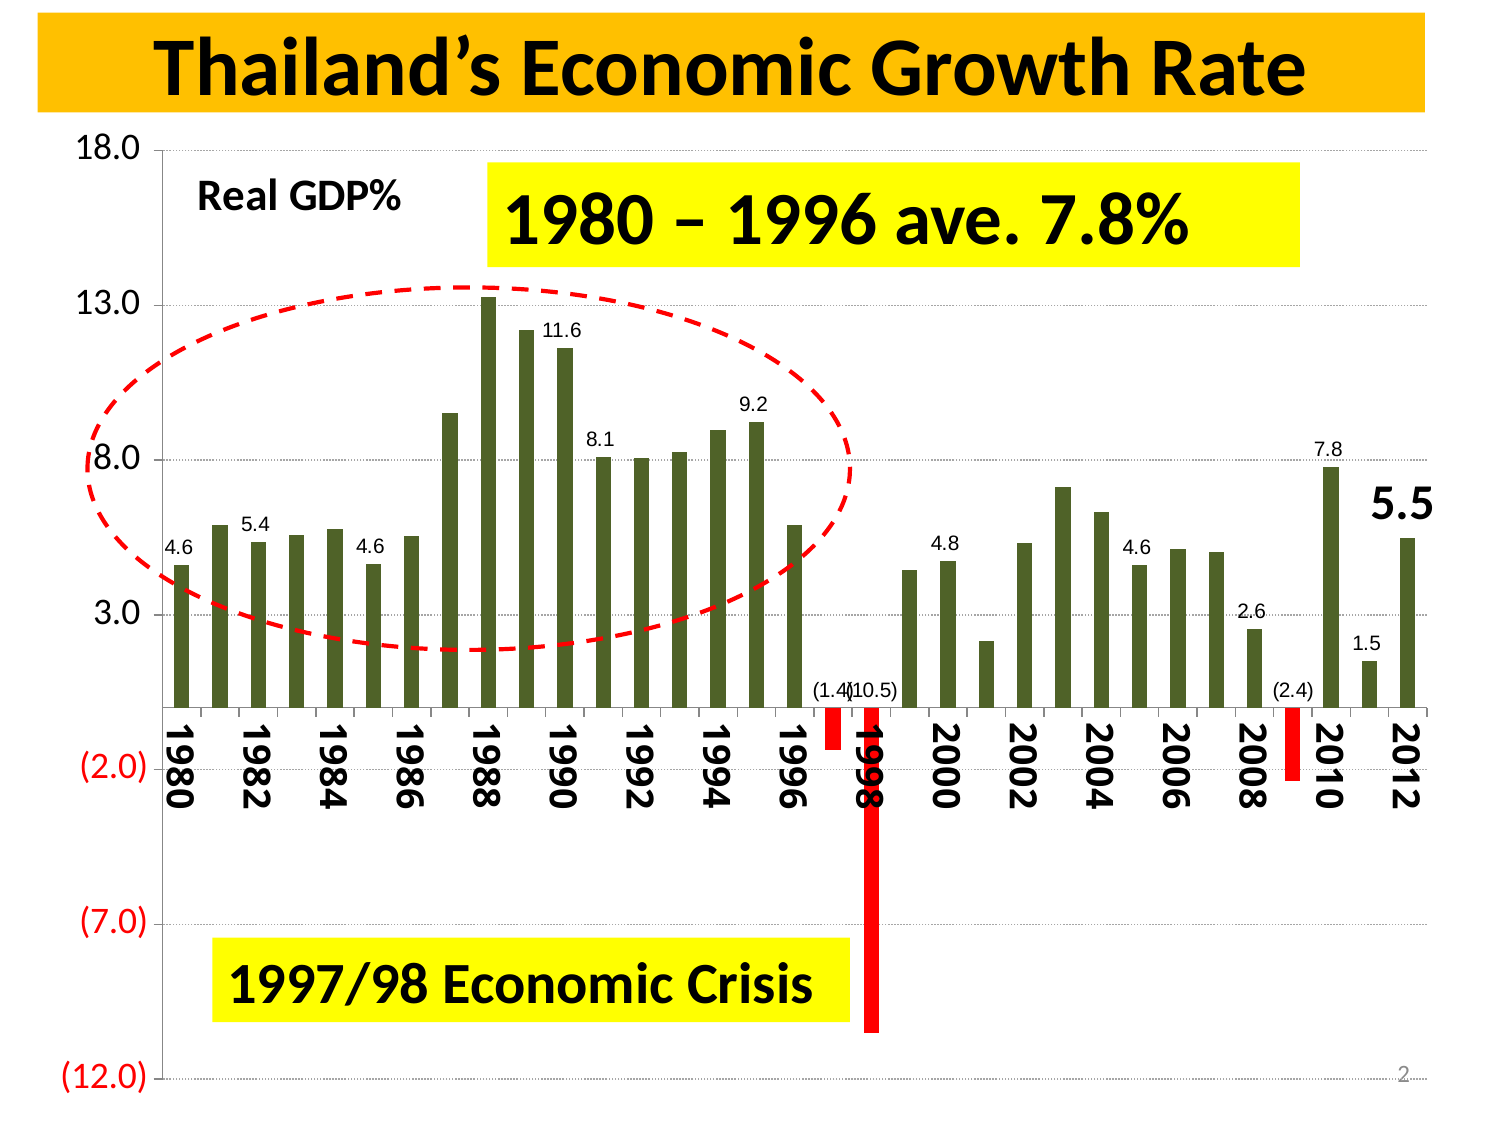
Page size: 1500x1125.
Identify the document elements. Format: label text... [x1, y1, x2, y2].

text_box Thailand’s Economic Growth Rate [37, 12, 1425, 113]
chart [24, 124, 1451, 1113]
